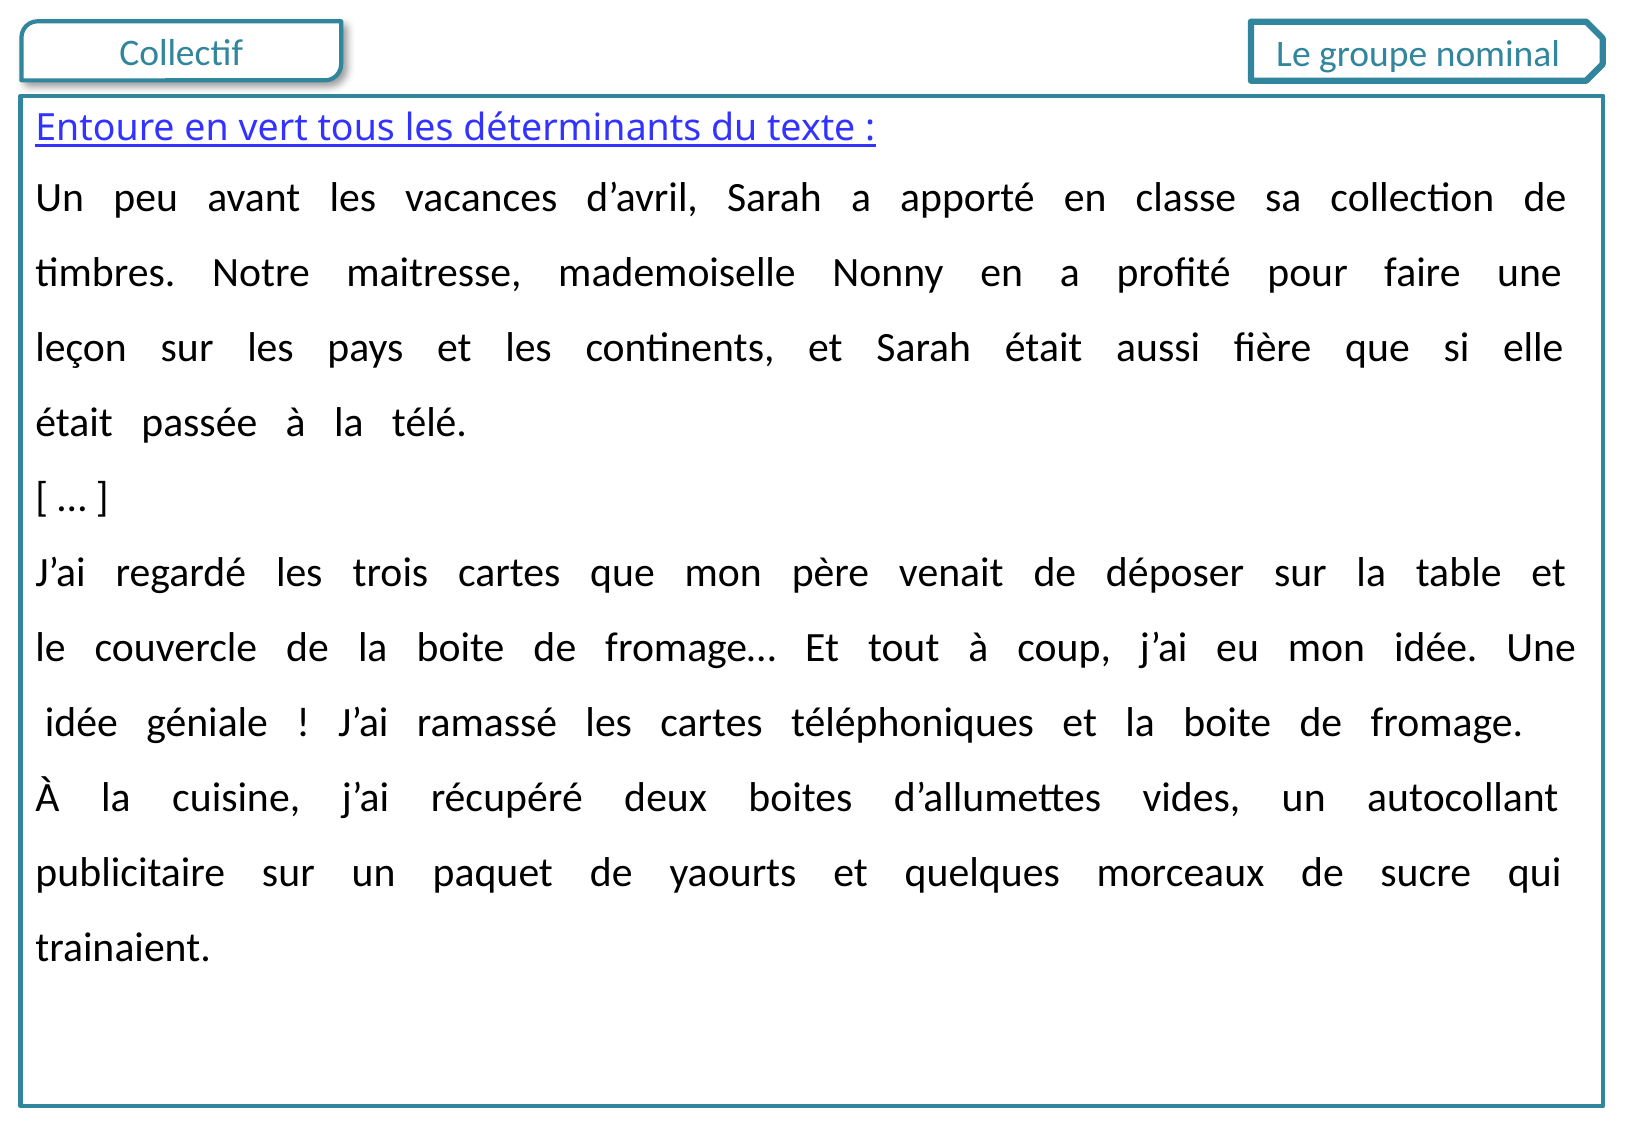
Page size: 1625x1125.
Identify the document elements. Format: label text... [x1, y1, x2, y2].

list Entoure en vert tous les déterminants du texte : [18, 94, 1605, 1108]
list Un peu avant les vacances d’avril, Sarah a apporté en classe sa collection de timbres. Notre maitresse, mademoiselle Nonny en a profité pour faire une leçon sur les pays et les continents, et Sarah était aussi fière que si elle était passée à la télé. [ … ] J’ai regardé les trois cartes que mon père venait de déposer sur la table et le couvercle de la boite de fromage… Et tout à coup, j’ai eu mon idée. Une idée géniale ! J’ai ramassé les cartes téléphoniques et la boite de fromage. À la cuisine, j’ai récupéré deux boites d’allumettes vides, un autocollant publicitaire sur un paquet de yaourts et quelques morceaux de sucre qui trainaient. [20, 137, 1603, 1059]
list Le groupe nominal [1251, 21, 1585, 81]
